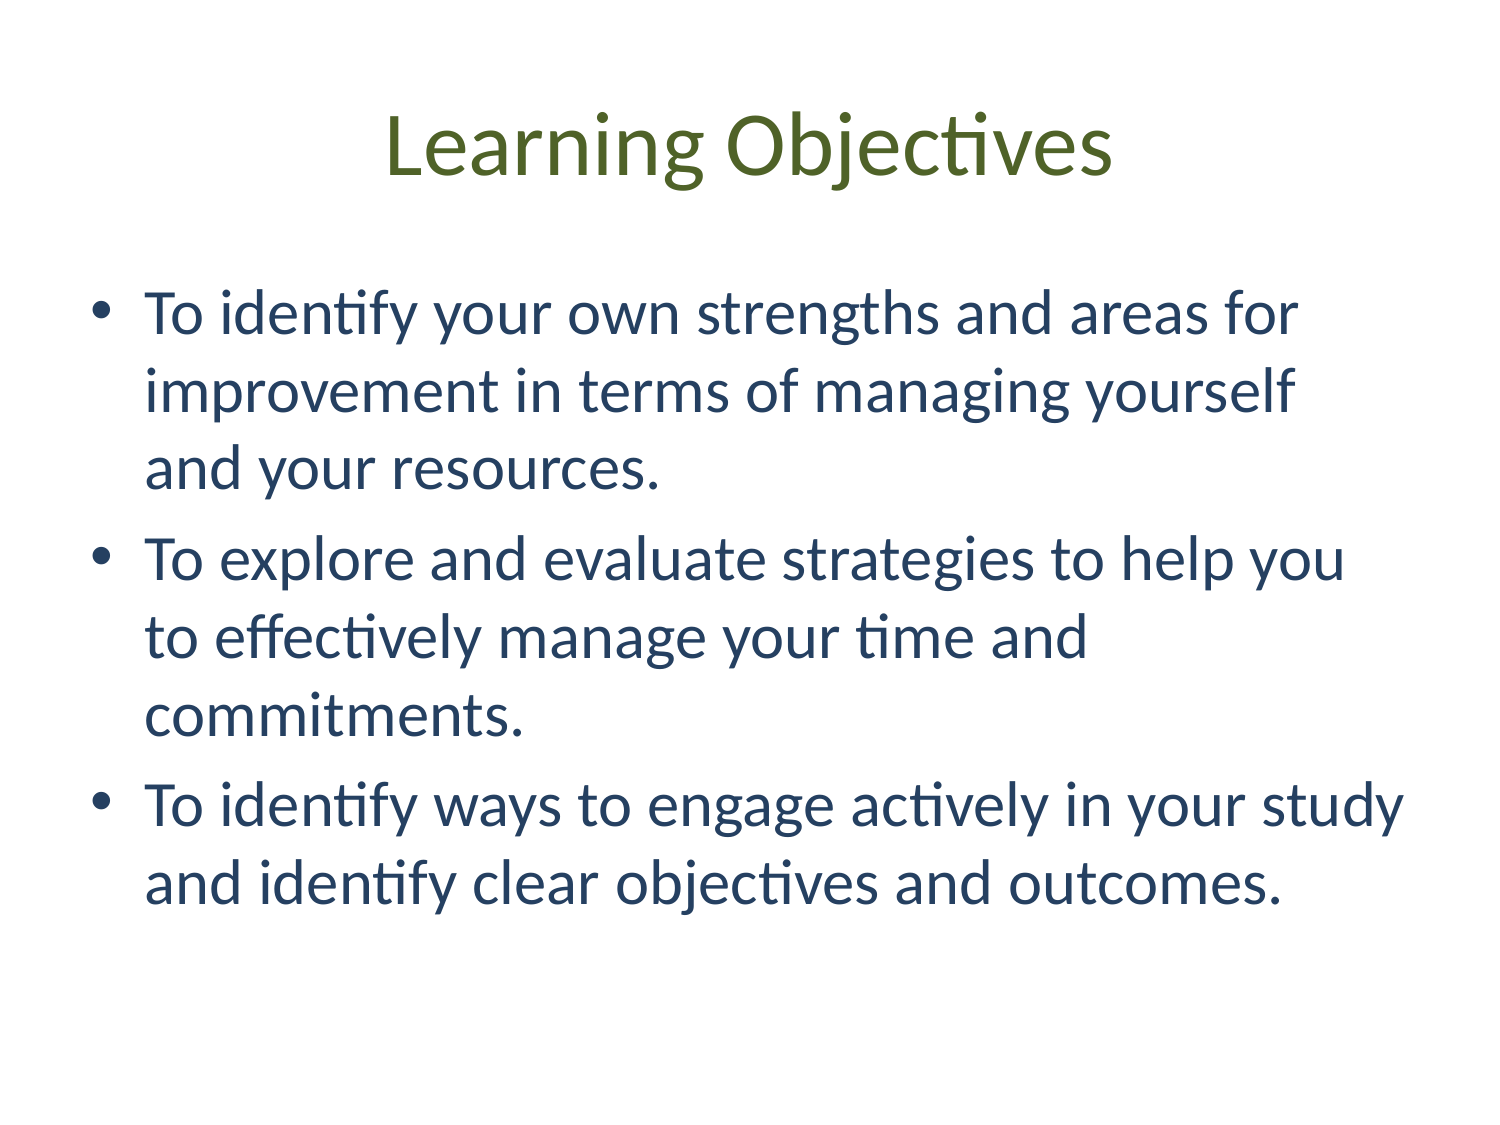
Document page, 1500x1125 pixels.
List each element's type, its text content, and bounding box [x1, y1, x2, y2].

title Learning Objectives [74, 44, 1426, 233]
list To identify your own strengths and areas for improvement in terms of managing yourself and your resources. To explore and evaluate strategies to help you to effectively manage your time and commitments. To identify ways to engage actively in your study and identify clear objectives and outcomes. [74, 262, 1426, 1006]
